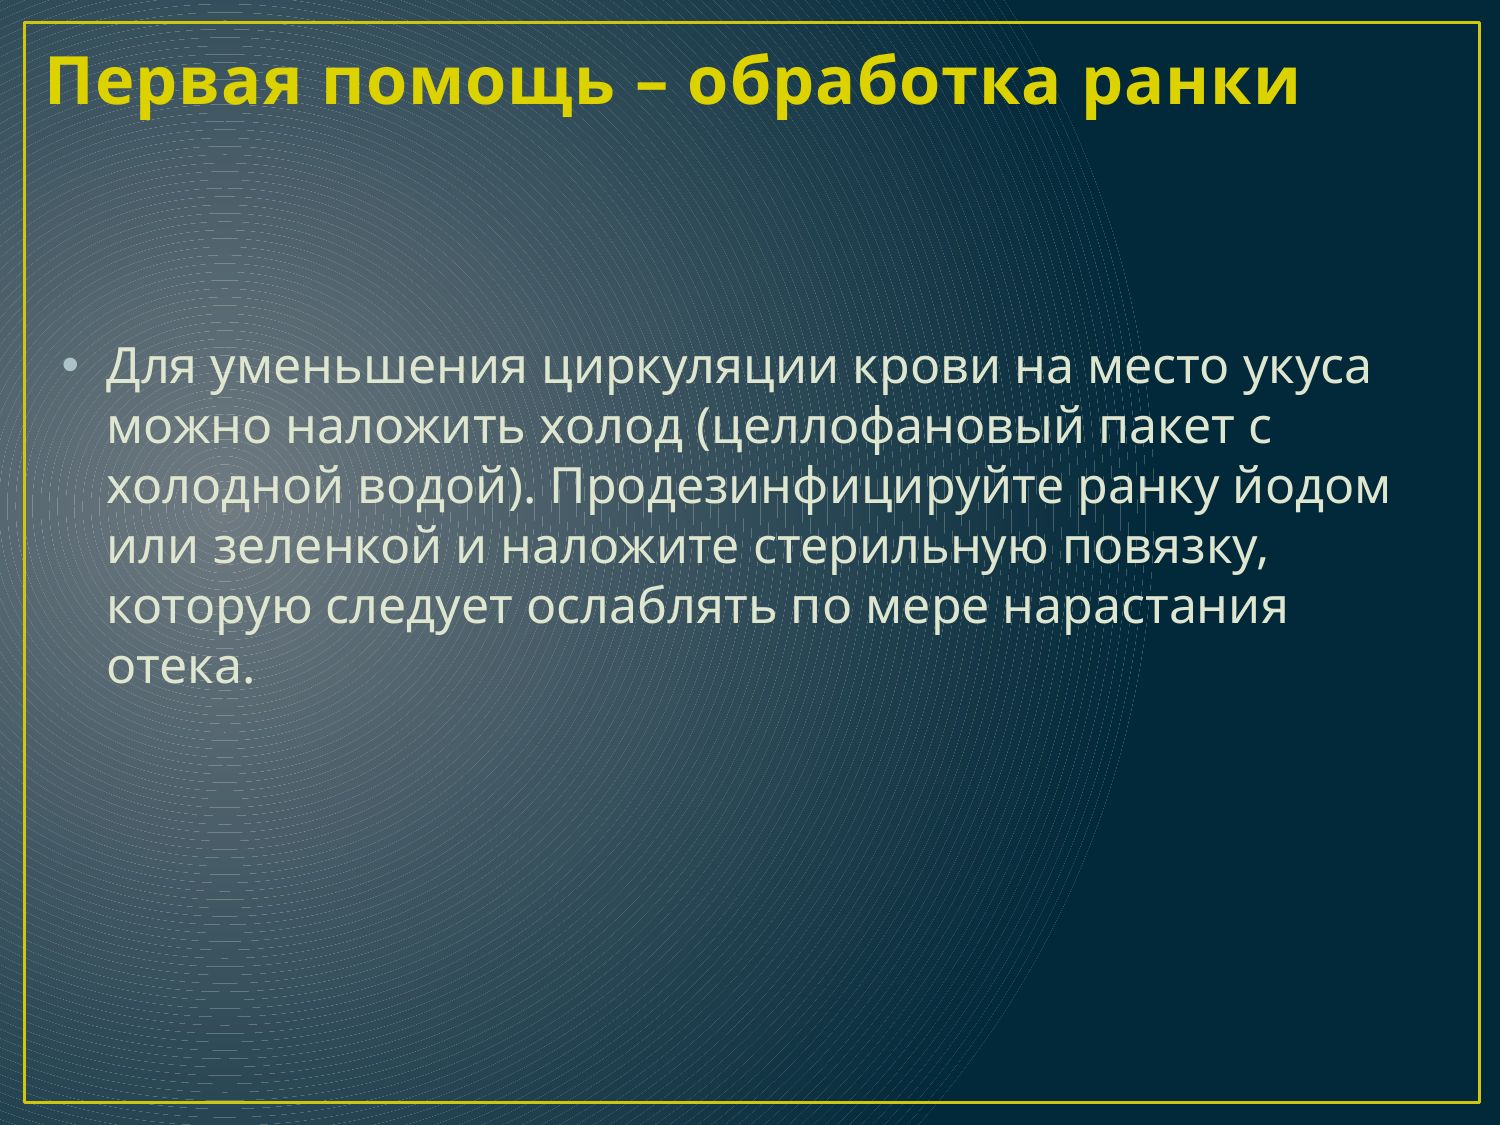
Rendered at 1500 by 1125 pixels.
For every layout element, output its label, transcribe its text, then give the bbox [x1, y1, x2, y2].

list Для уменьшения циркуляции крови на место укуса можно наложить холод (целлофановый пакет с холодной водой). Продезинфицируйте ранку йодом или зеленкой и наложите стерильную повязку, которую следует ослаблять по мере нарастания отека. [46, 326, 1454, 705]
text_box Первая помощь – обработка ранки [29, 30, 1500, 126]
